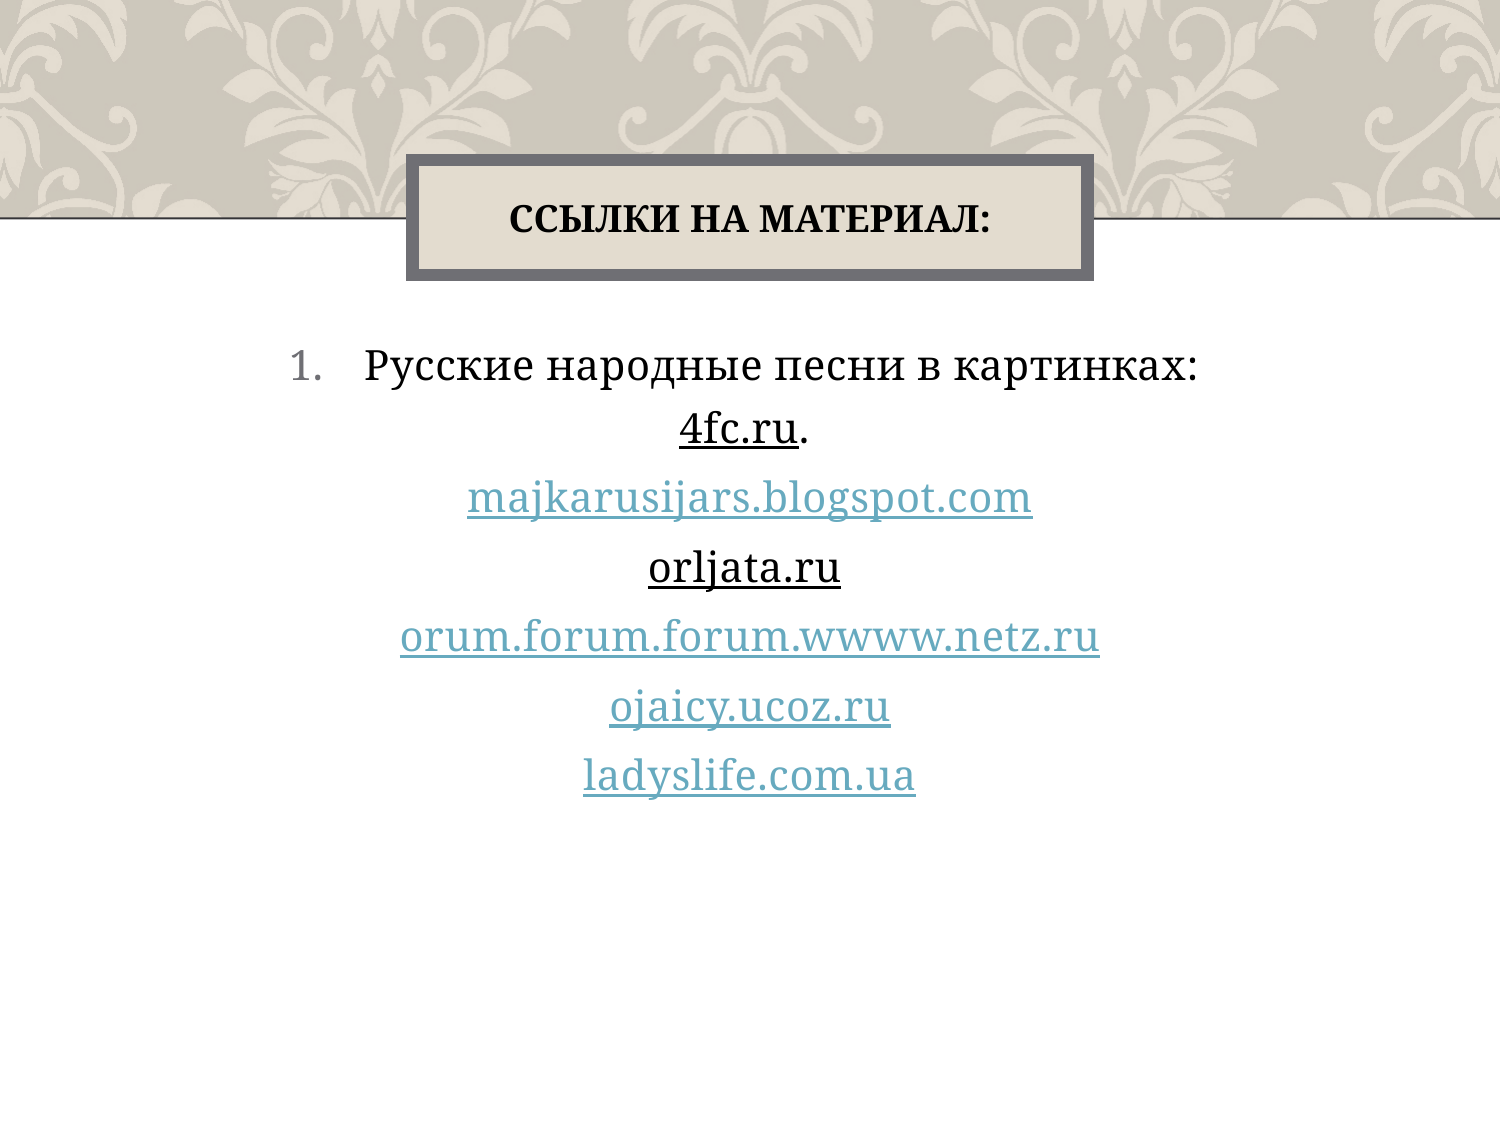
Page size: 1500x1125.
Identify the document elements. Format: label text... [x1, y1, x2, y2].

list Русские народные песни в картинках: 4fc.ru. majkarusijars.blogspot.com orljata.ru orum.forum.forum.wwww.netz.ru ojaicy.ucoz.ru ladyslife.com.ua [75, 331, 1425, 1000]
title Ссылки на материал: [406, 154, 1094, 281]
